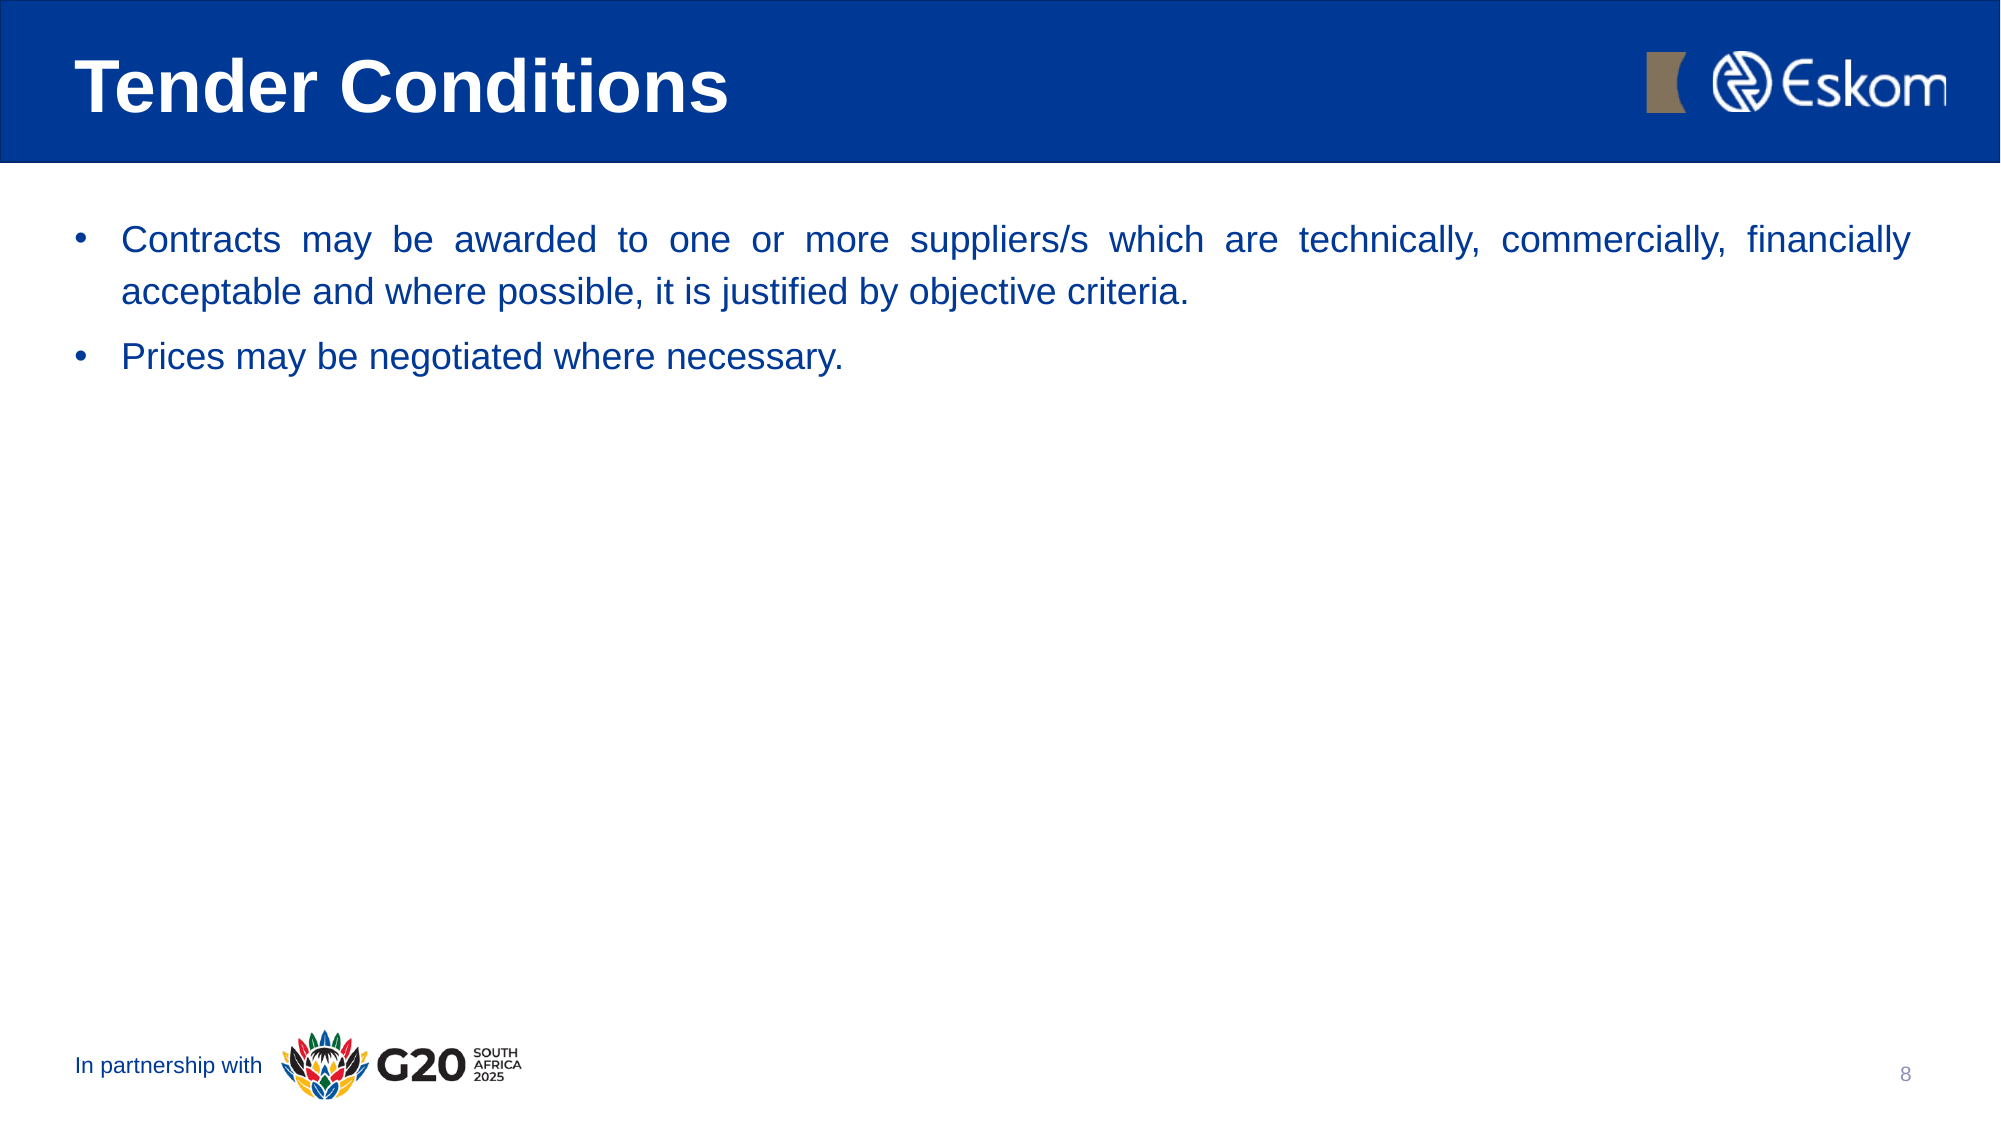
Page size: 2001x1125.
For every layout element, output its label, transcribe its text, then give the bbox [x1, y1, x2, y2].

title Tender Conditions [59, 33, 1620, 143]
list Contracts may be awarded to one or more suppliers/s which are technically, commercially, financially acceptable and where possible, it is justified by objective criteria. Prices may be negotiated where necessary. [59, 200, 1927, 998]
picture [280, 1029, 526, 1100]
slide_number 8 [1869, 1042, 1927, 1103]
